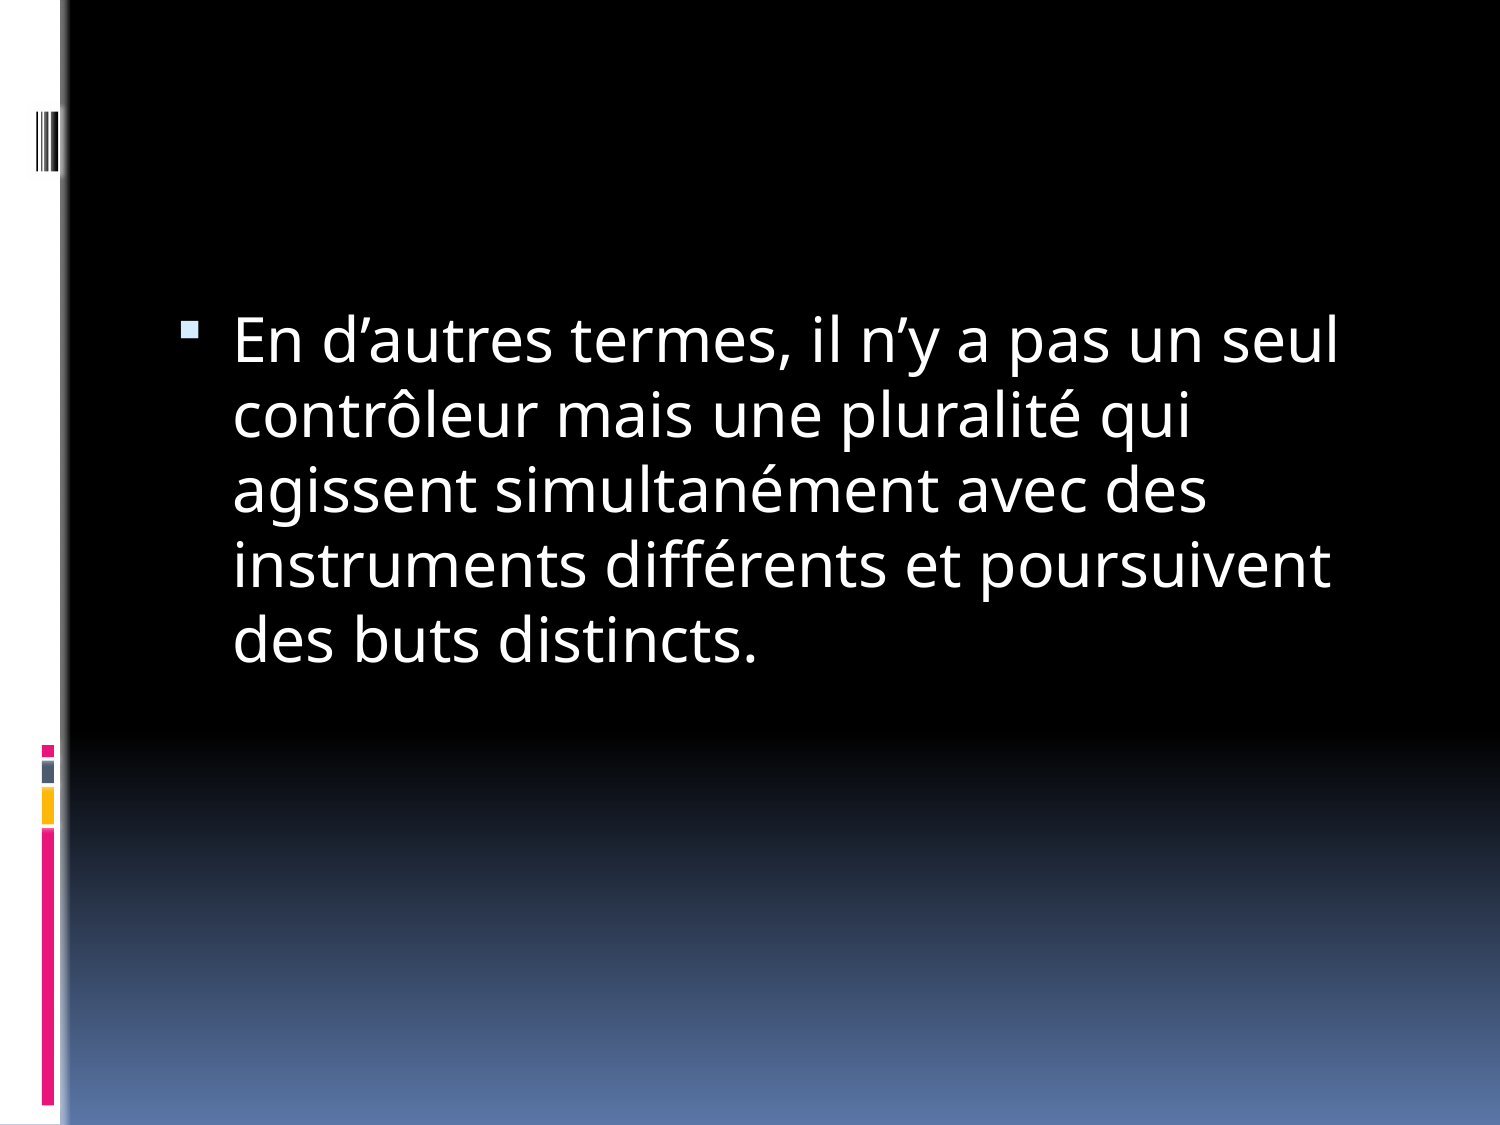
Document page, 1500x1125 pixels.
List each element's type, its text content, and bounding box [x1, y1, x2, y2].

list En d’autres termes, il n’y a pas un seul contrôleur mais une pluralité qui agissent simultanément avec des instruments différents et poursuivent des buts distincts. [150, 292, 1425, 1043]
